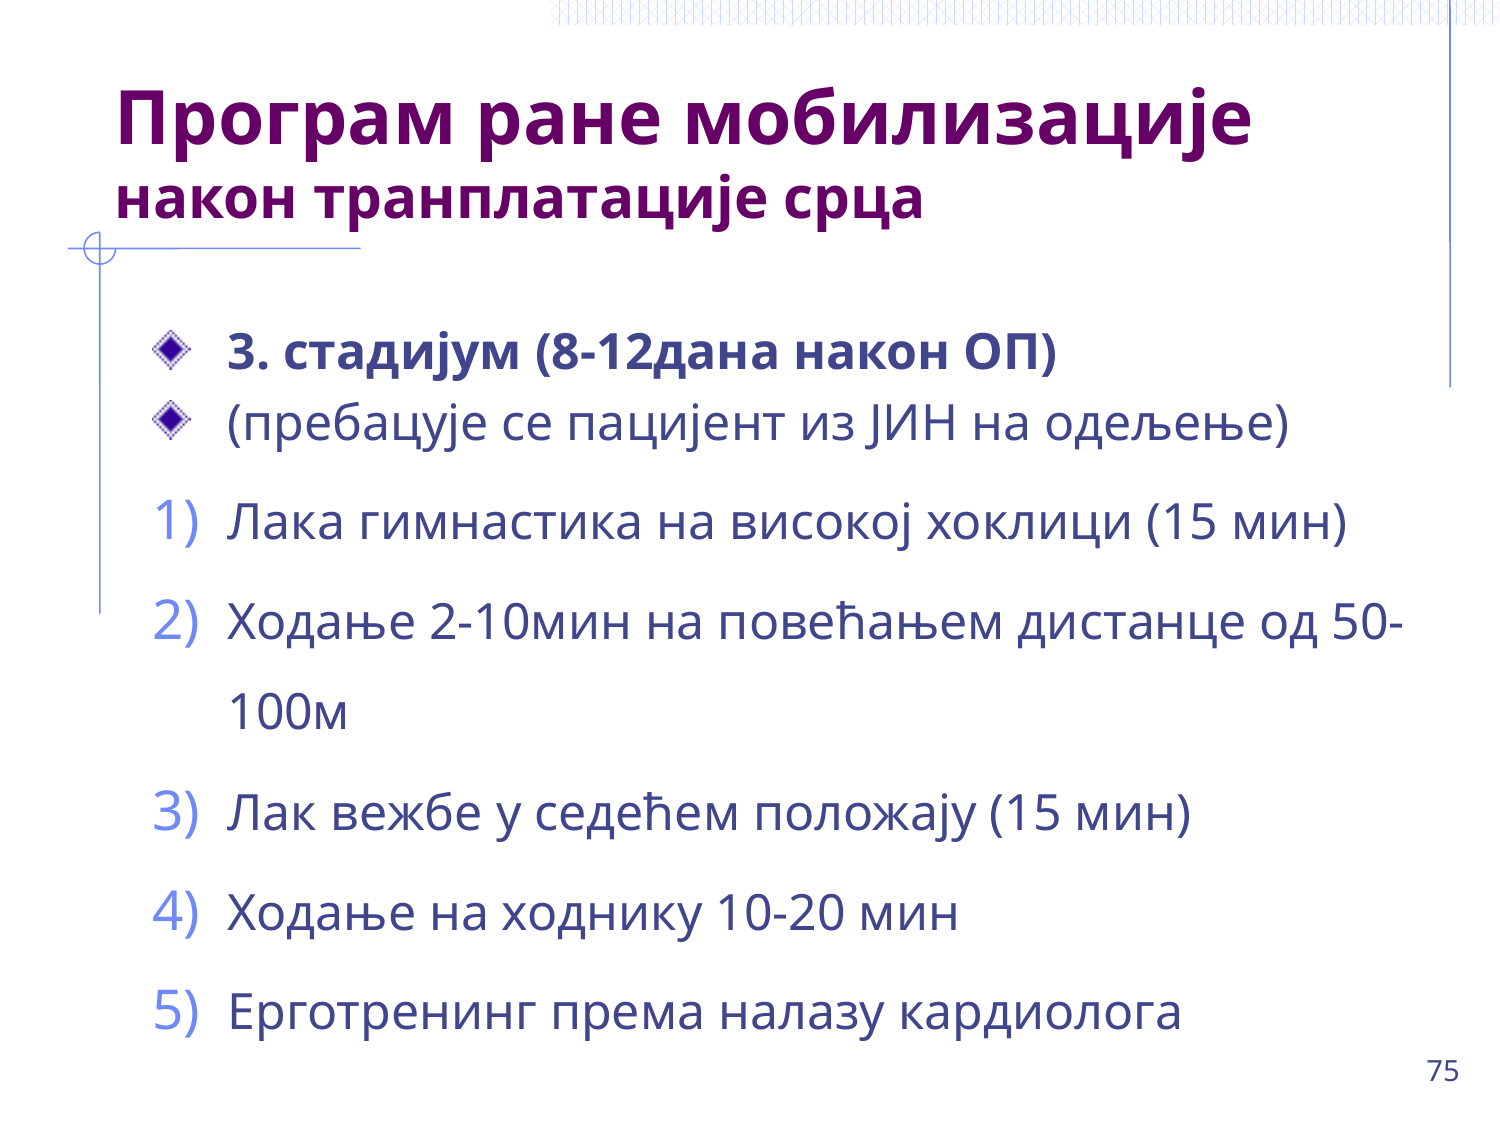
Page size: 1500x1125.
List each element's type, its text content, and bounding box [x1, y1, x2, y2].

title Програм ране мобилизације након транплатације срца [99, 49, 1376, 238]
picture [152, 330, 191, 370]
slide_number 75 [1162, 1025, 1475, 1100]
picture [152, 400, 191, 440]
list 3. стадијум (8-12дана након ОП) (пребацује се пацијент из ЈИН на одељење) Лака гимнастика на високој хоклици (15 мин) Ходање 2-10мин на повећањем дистанце од 50-100м Лак вежбе у седећем положају (15 мин) Ходање на ходнику 10-20 мин Ерготренинг према налазу кардиолога [137, 312, 1476, 988]
